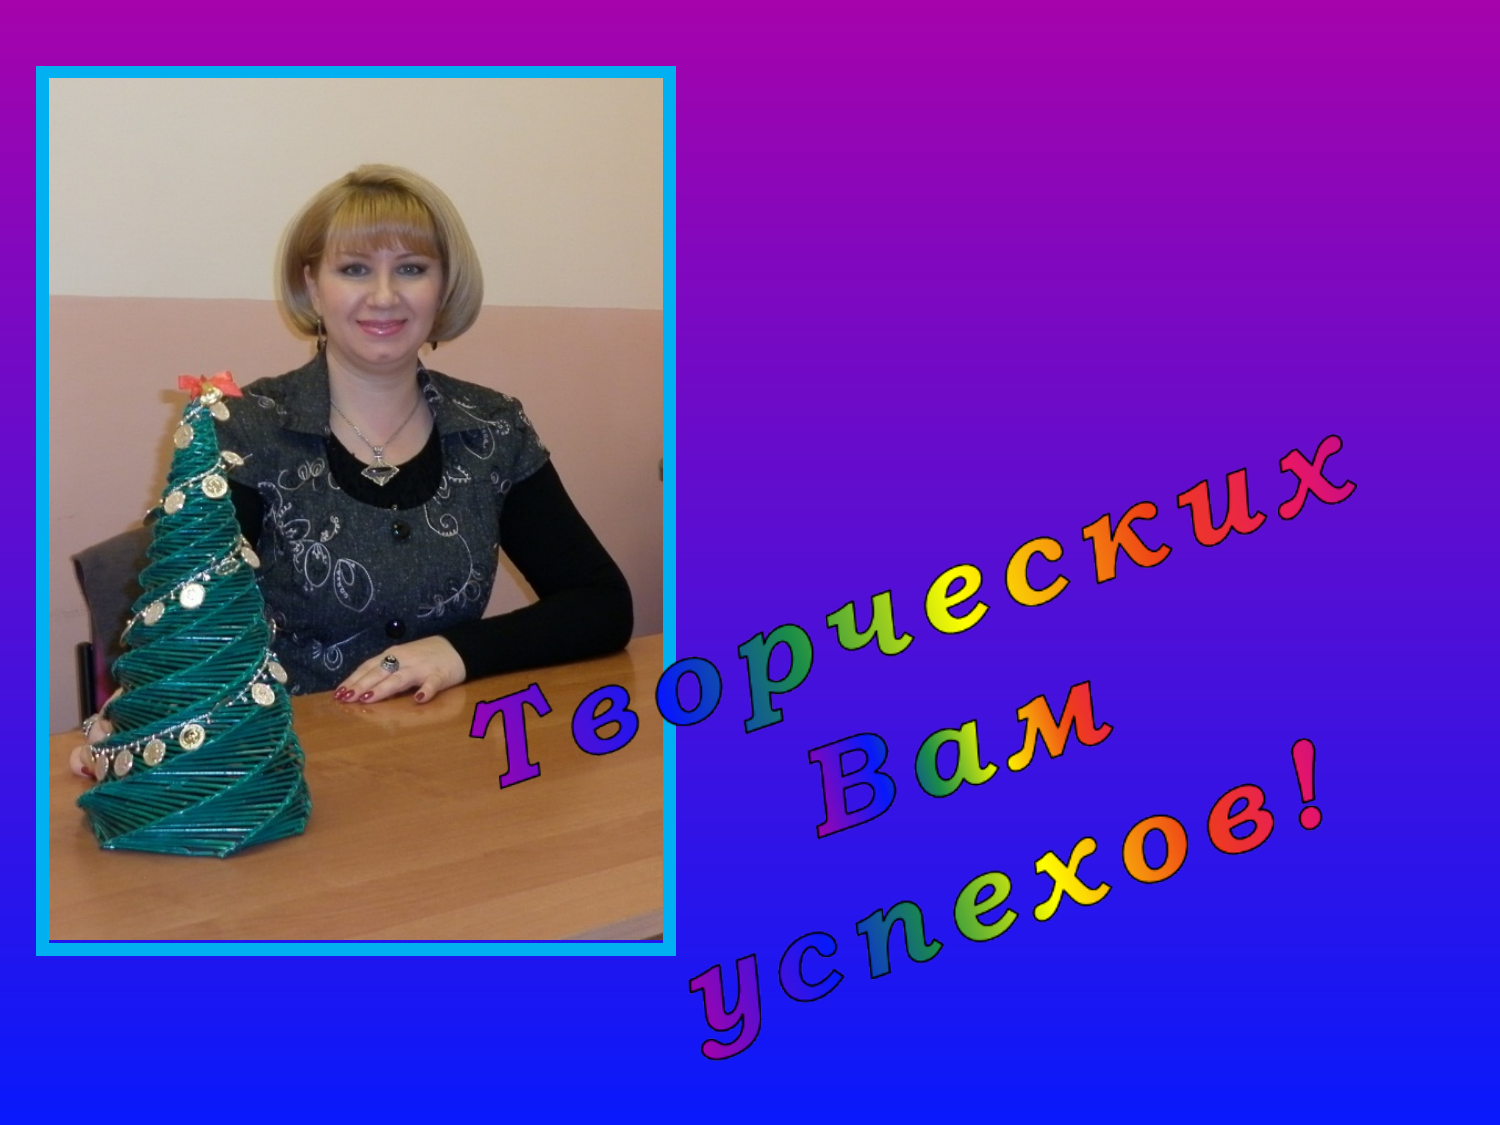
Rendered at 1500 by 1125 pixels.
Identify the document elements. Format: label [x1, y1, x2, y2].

picture [50, 79, 1500, 1125]
